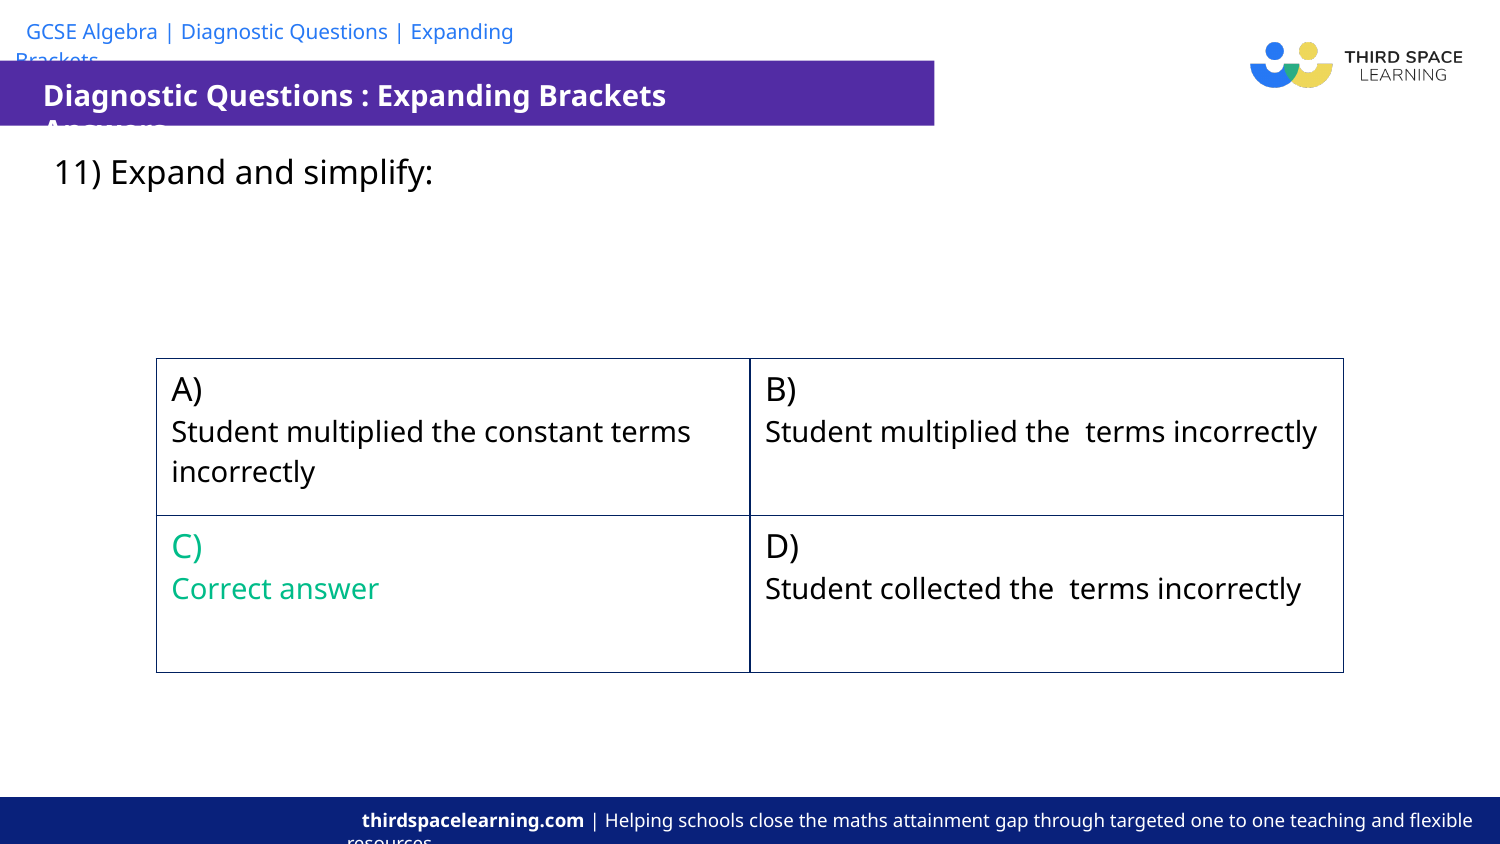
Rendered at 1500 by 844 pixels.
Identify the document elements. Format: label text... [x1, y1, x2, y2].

text_box Diagnostic Questions : Expanding Brackets Answers [27, 61, 778, 162]
picture [1250, 33, 1465, 99]
